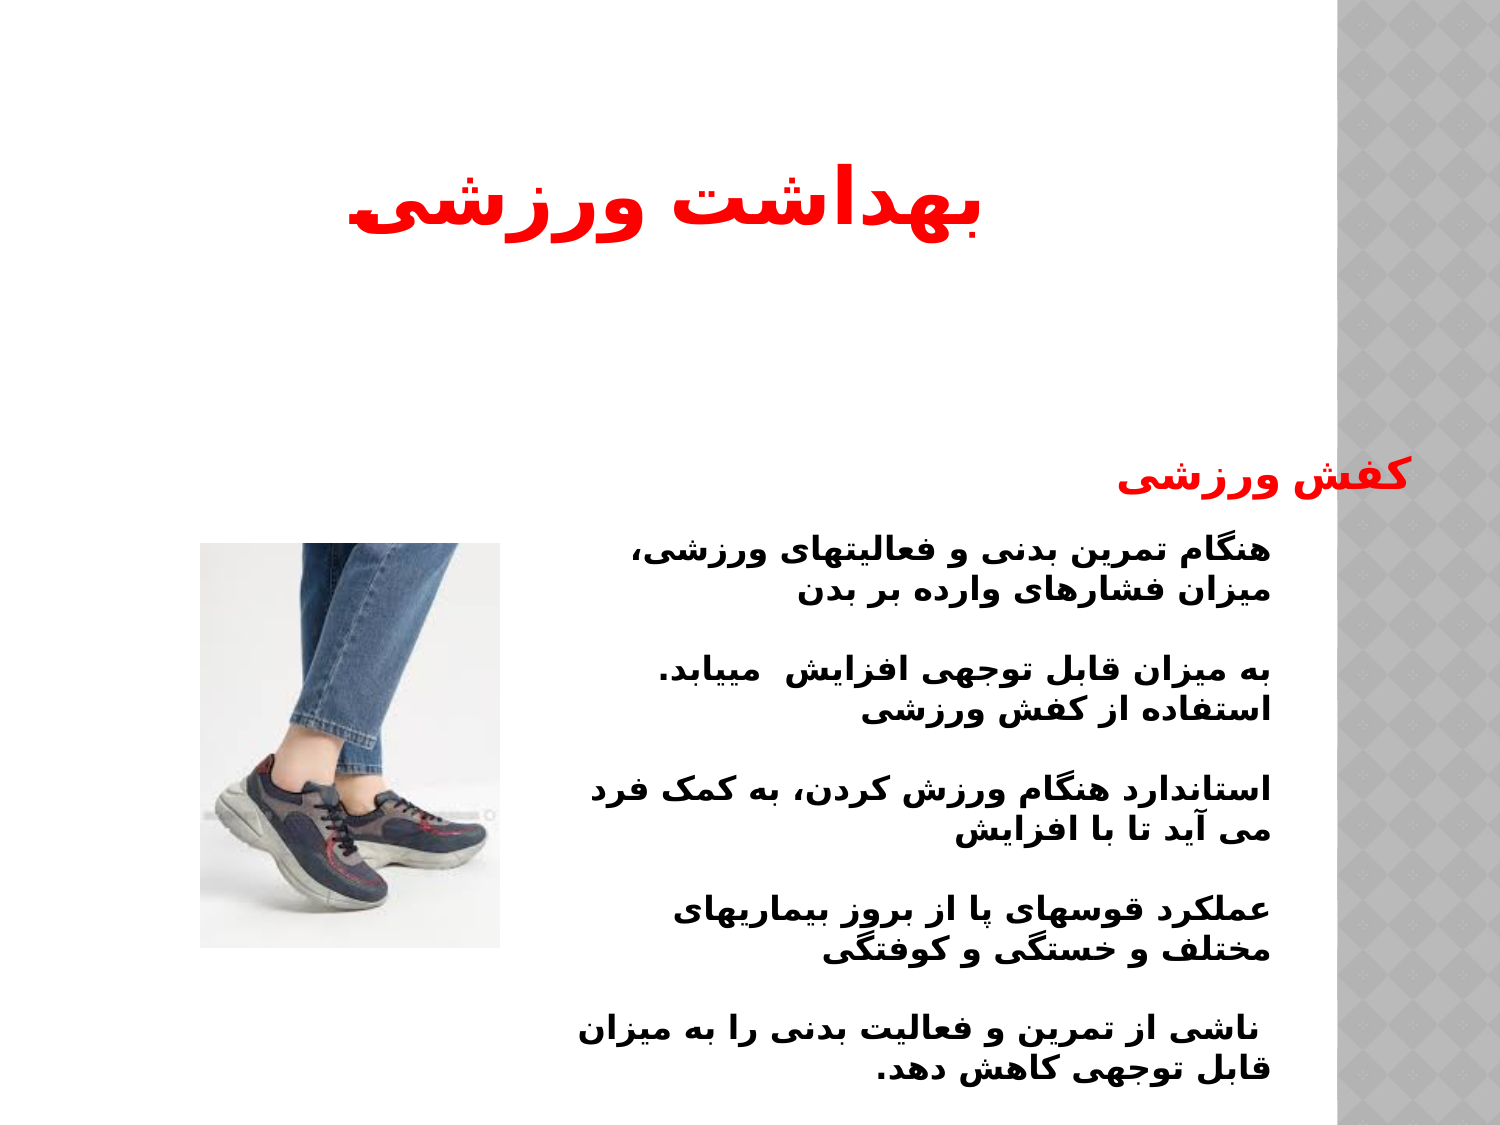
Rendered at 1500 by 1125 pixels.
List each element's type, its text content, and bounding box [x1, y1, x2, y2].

picture [200, 542, 500, 948]
title بهداشت ورزشی [75, 52, 1263, 240]
text_box هنگام تمرین بدنی و فعالیتهای ورزشی، میزان فشارهای وارده بر بدن به میزان قابل توجهی افزایش مییابد. استفاده از کفش ورزشی استاندارد هنگام ورزش کردن، به کمک فرد می آید تا با افزایش عملکرد قوسهای پا از بروز بیماریهای مختلف و خستگی و کوفتگی ناشی از تمرین و فعالیت بدنی را به میزان قابل توجهی کاهش دهد. [537, 520, 1288, 1094]
list کفش ورزشی [70, 438, 1427, 882]
